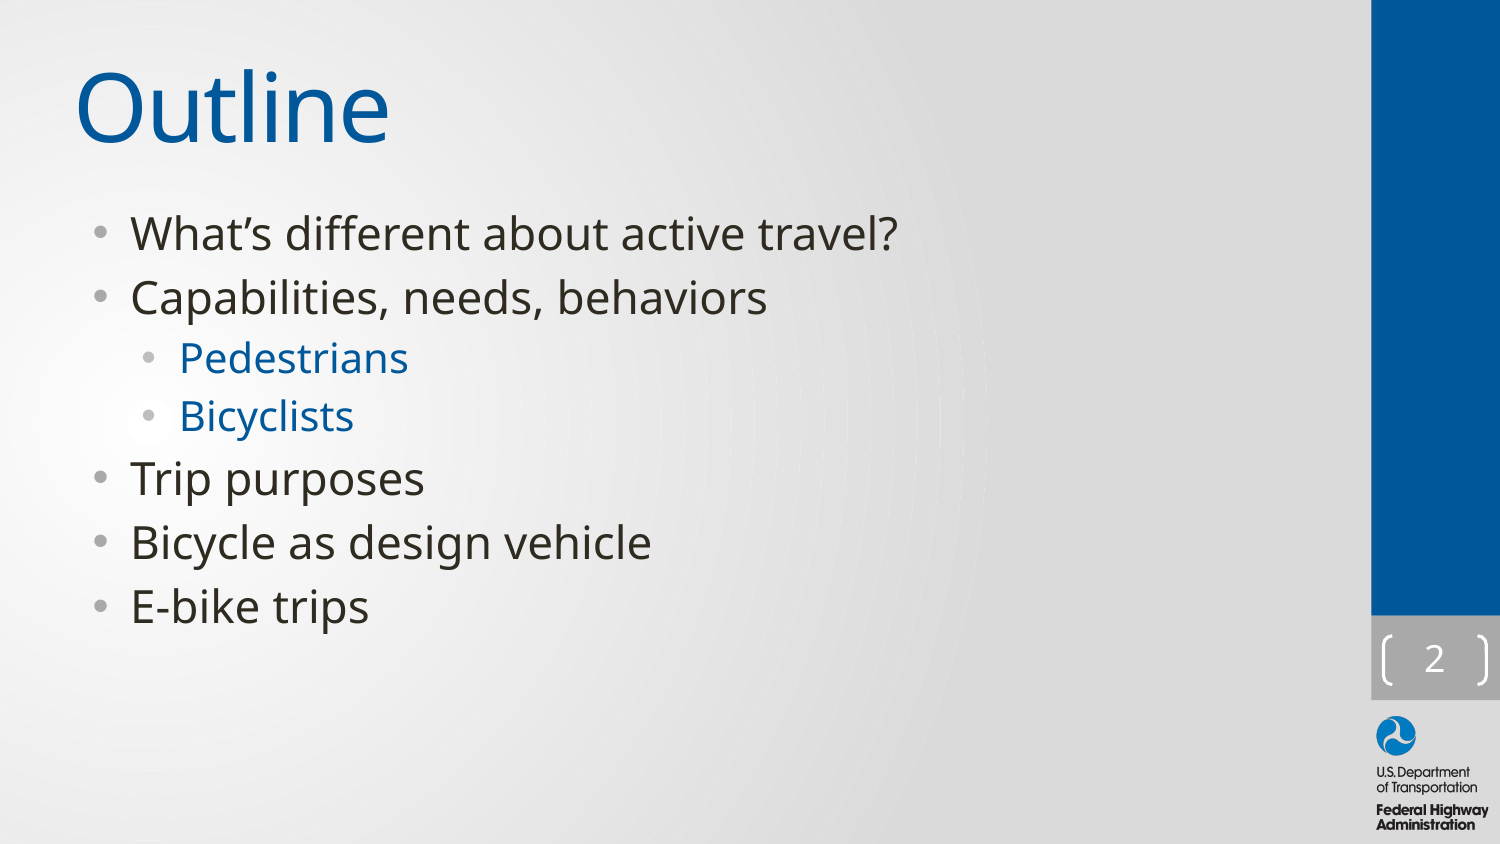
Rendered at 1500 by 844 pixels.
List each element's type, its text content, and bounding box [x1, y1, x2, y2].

list What’s different about active travel? Capabilities, needs, behaviors Pedestrians Bicyclists Trip purposes Bicycle as design vehicle E-bike trips [58, 196, 1309, 788]
title Outline [58, 33, 1309, 175]
slide_number 2 [1381, 634, 1488, 687]
